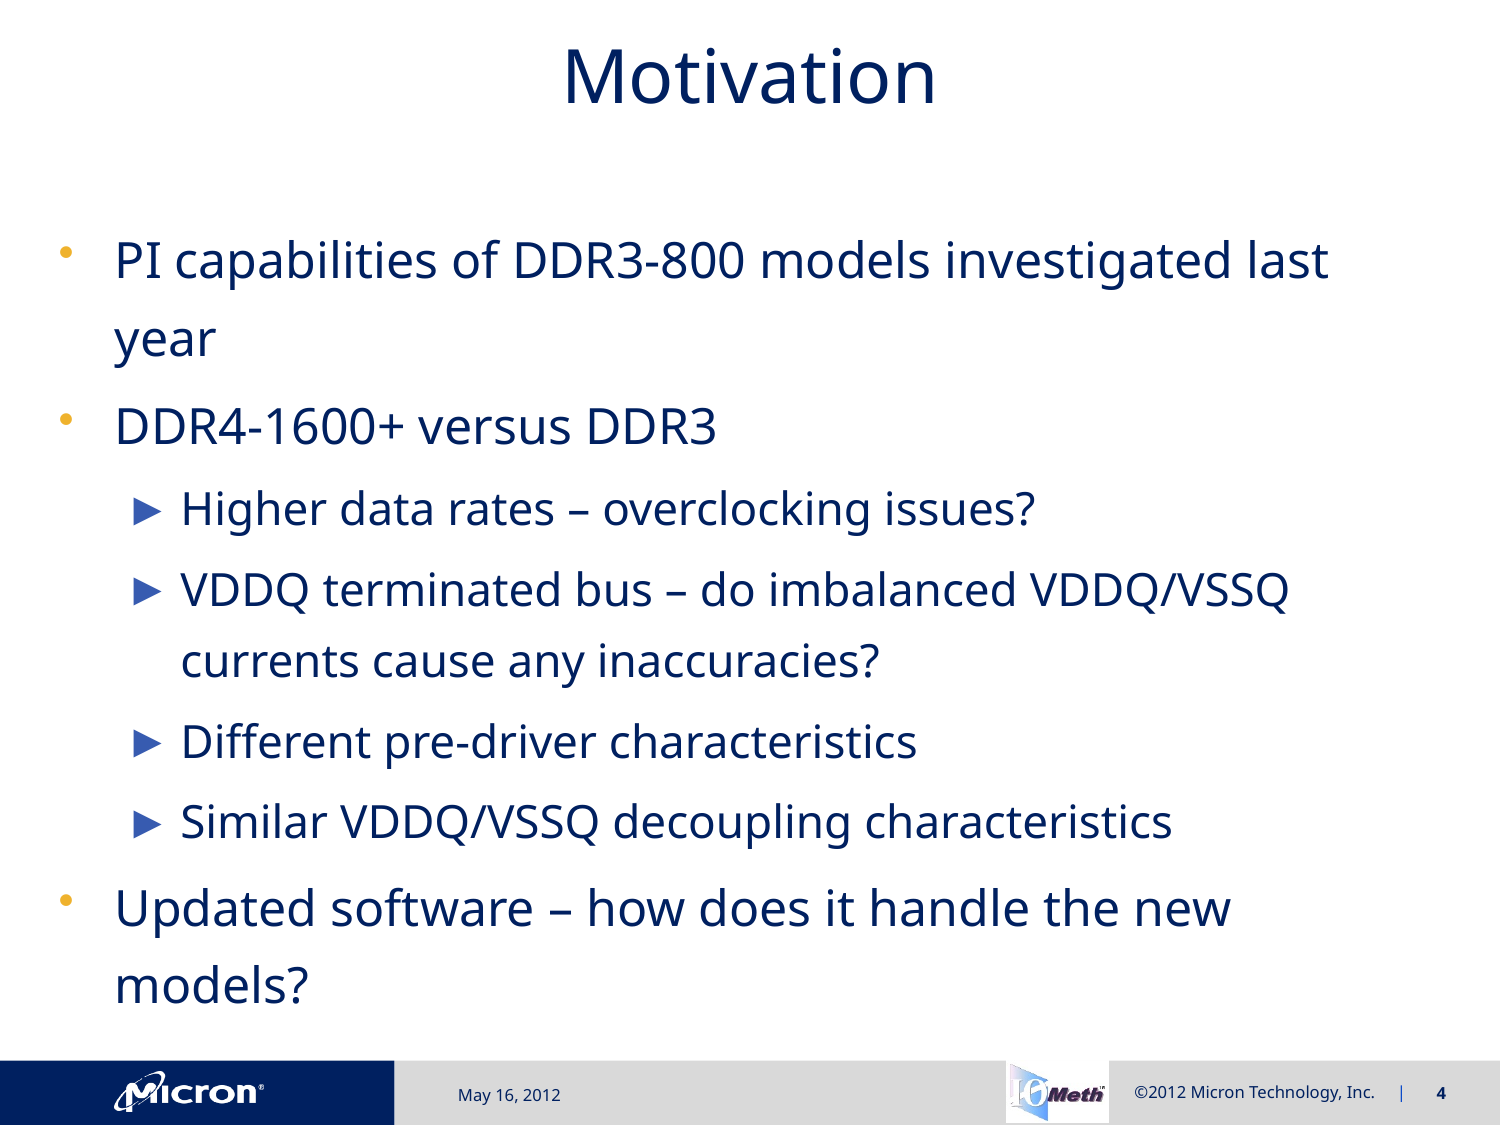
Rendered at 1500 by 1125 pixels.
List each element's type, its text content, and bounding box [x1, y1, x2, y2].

picture [1006, 1060, 1109, 1123]
picture [114, 1071, 264, 1112]
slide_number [442, 1065, 750, 1125]
title Motivation [0, 0, 1500, 147]
list PI capabilities of DDR3-800 models investigated last year DDR4-1600+ versus DDR3 Higher data rates – overclocking issues? VDDQ terminated bus – do imbalanced VDDQ/VSSQ currents cause any inaccuracies? Different pre-driver characteristics Similar VDDQ/VSSQ decoupling characteristics Updated software – how does it handle the new models? [43, 202, 1428, 997]
